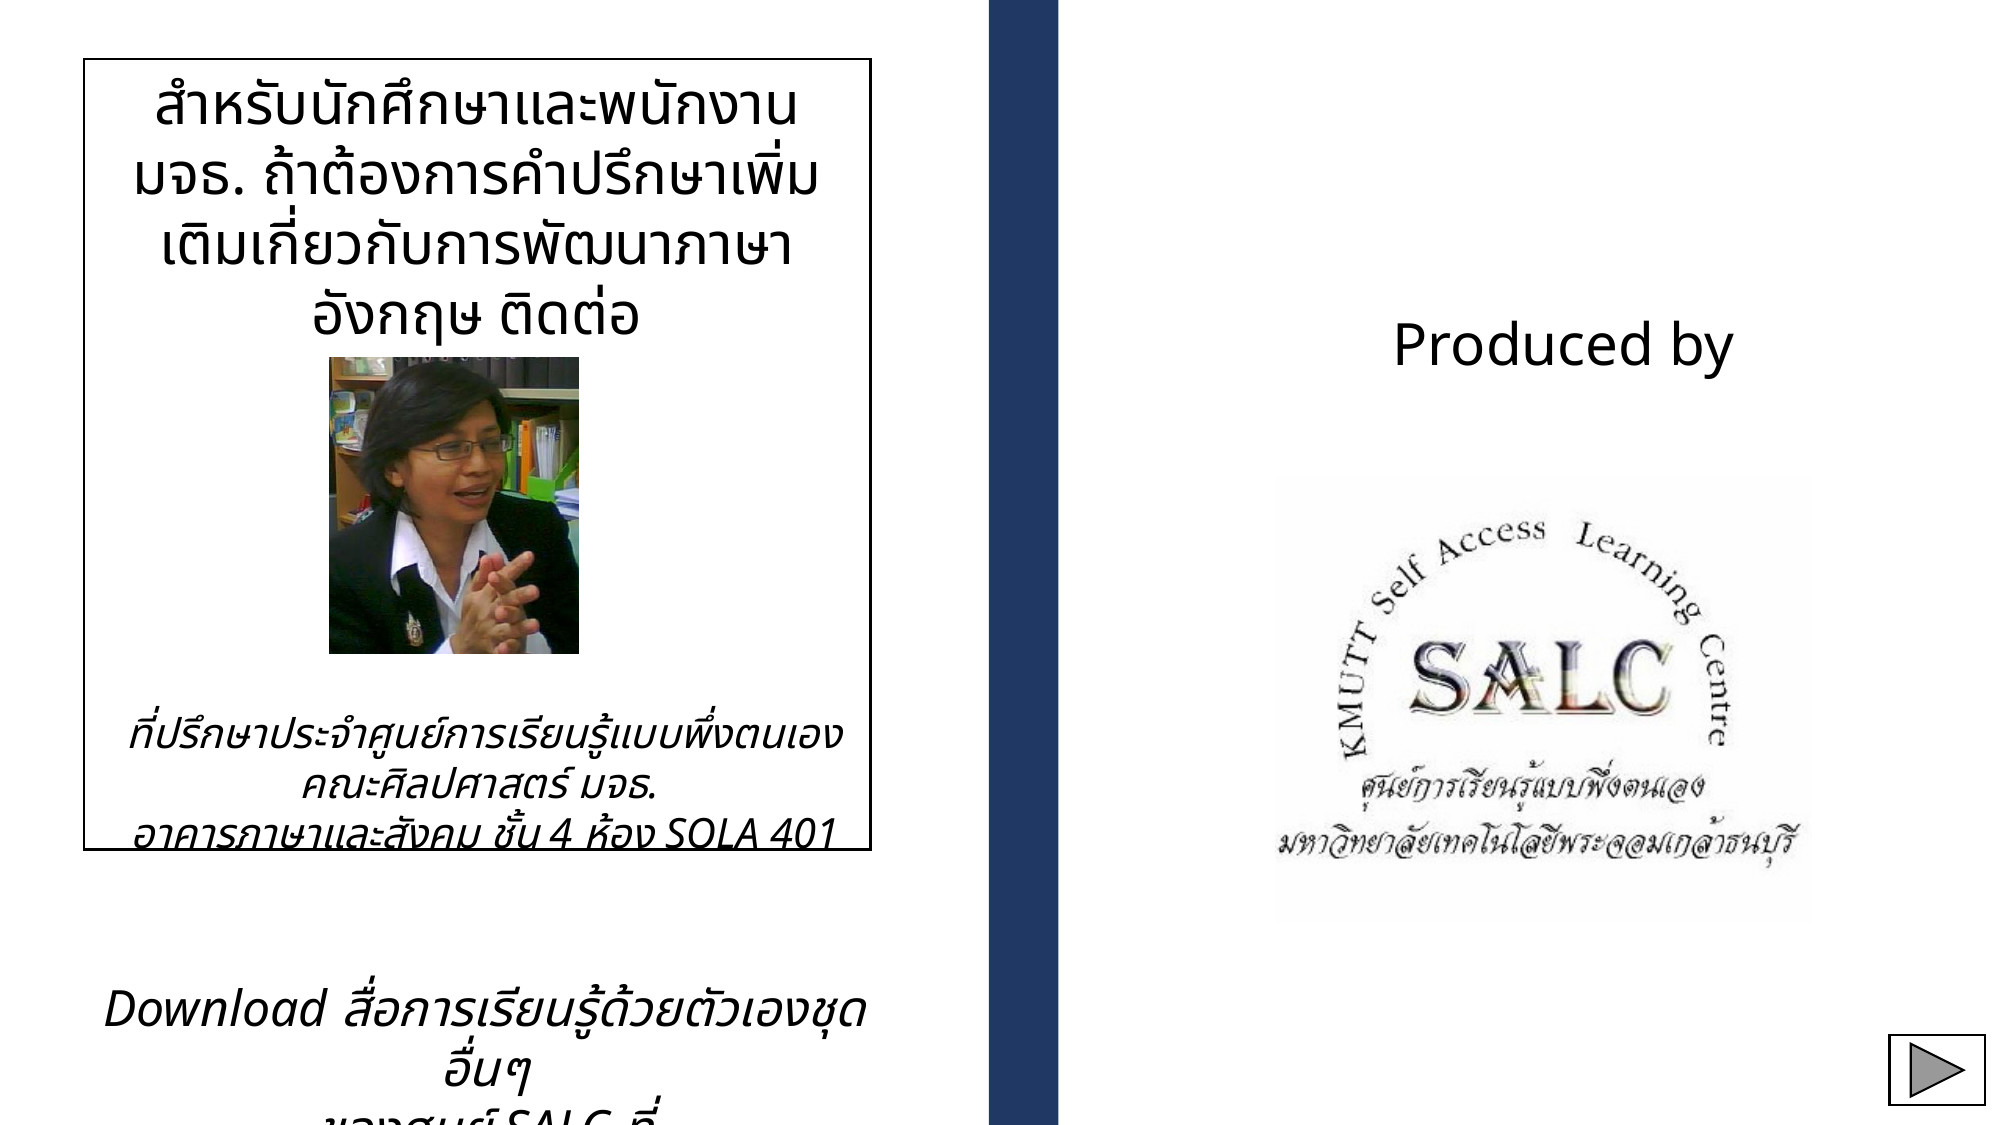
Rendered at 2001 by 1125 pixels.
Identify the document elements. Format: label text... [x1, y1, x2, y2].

text_box [988, 0, 1059, 1125]
picture [1275, 475, 1812, 923]
picture [329, 357, 579, 654]
text_box [1888, 1034, 1986, 1106]
text_box ที่ปรึกษาประจำศูนย์การเรียนรู้แบบพึ่งตนเอง คณะศิลปศาสตร์ มจธ. อาคารภาษาและสังคม ชั้น 4 ห้อง SOLA 401 Download สื่อการเรียนรู้ด้วยตัวเองชุดอื่นๆ ของศูนย์ SALC ที่ http://kmuttsalc.wikispaces.com [84, 699, 886, 1125]
table_header Produced by [1352, 294, 1775, 390]
text_box สำหรับนักศึกษาและพนักงาน มจธ. ถ้าต้องการคำปรึกษาเพิ่มเติมเกี่ยวกับการพัฒนาภาษาอังกฤษ ติดต่อ [83, 58, 872, 851]
